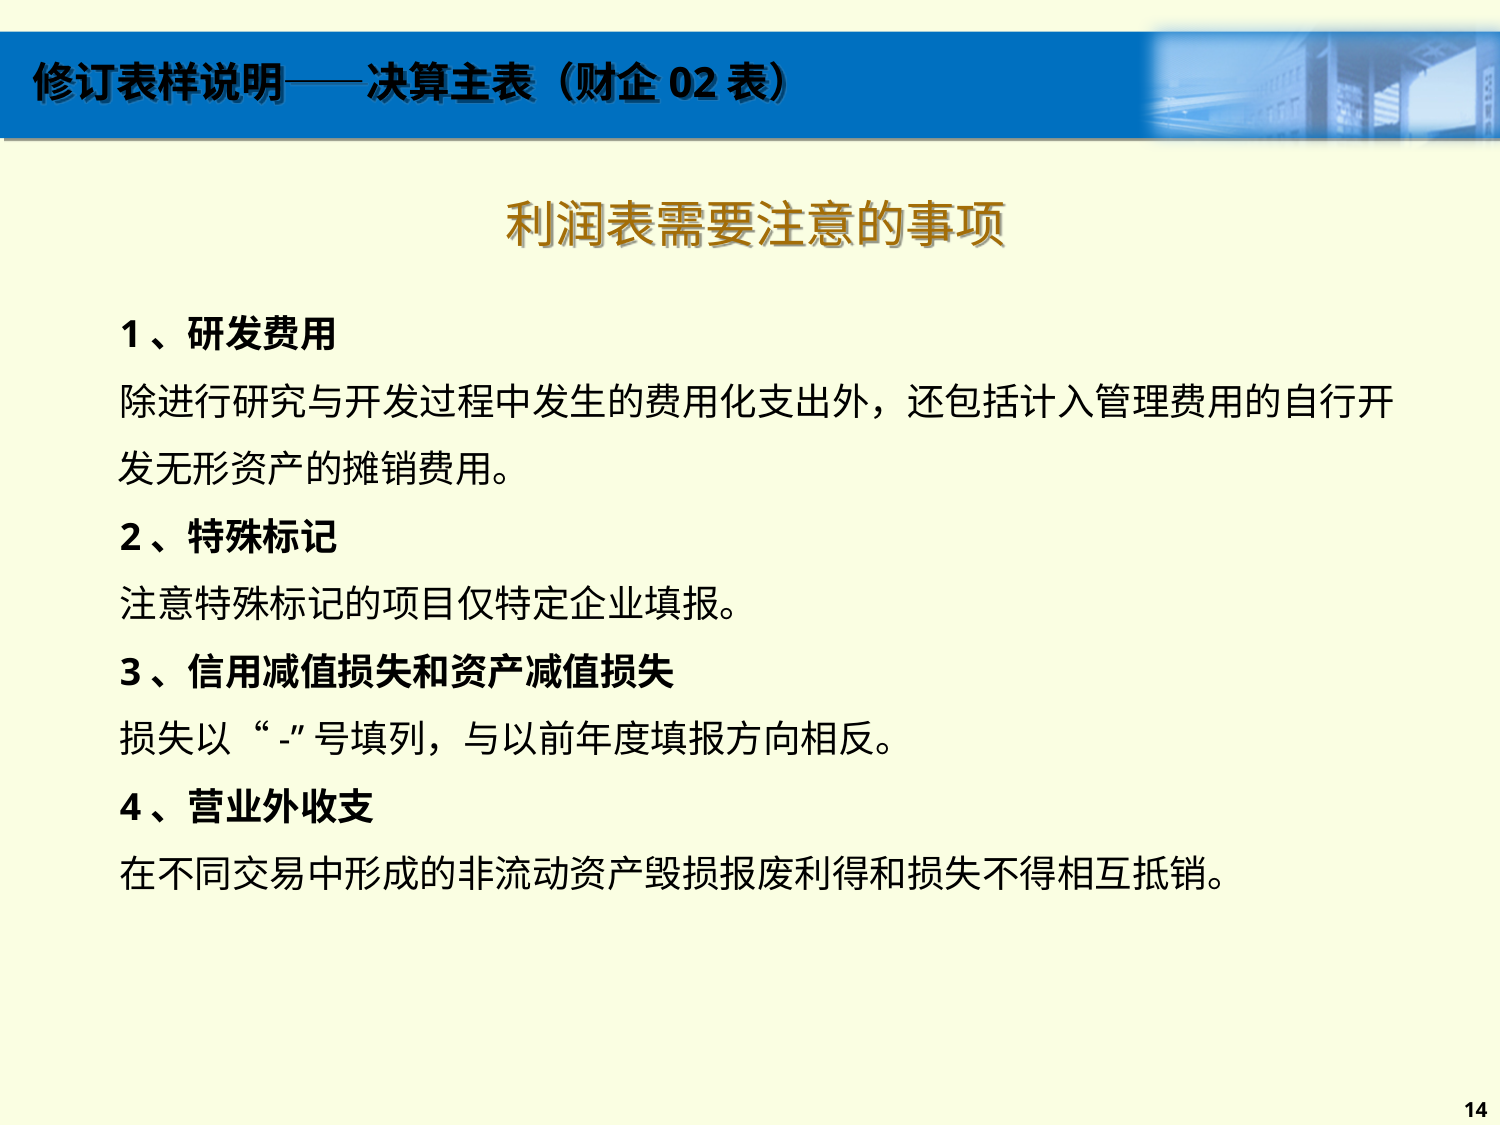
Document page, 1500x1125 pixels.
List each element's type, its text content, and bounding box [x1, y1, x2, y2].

text_box 1、研发费用 除进行研究与开发过程中发生的费用化支出外，还包括计入管理费用的自行开发无形资产的摊销费用。 2、特殊标记 注意特殊标记的项目仅特定企业填报。 3、信用减值损失和资产减值损失 损失以“-”号填列，与以前年度填报方向相反。 4、营业外收支 在不同交易中形成的非流动资产毁损报废利得和损失不得相互抵销。 [102, 280, 1415, 903]
title 修订表样说明——决算主表（财企02表） [17, 48, 1148, 251]
text_box 14 [1412, 1089, 1500, 1125]
picture [1136, 14, 1500, 153]
text_box 利润表需要注意的事项 [191, 172, 1321, 260]
